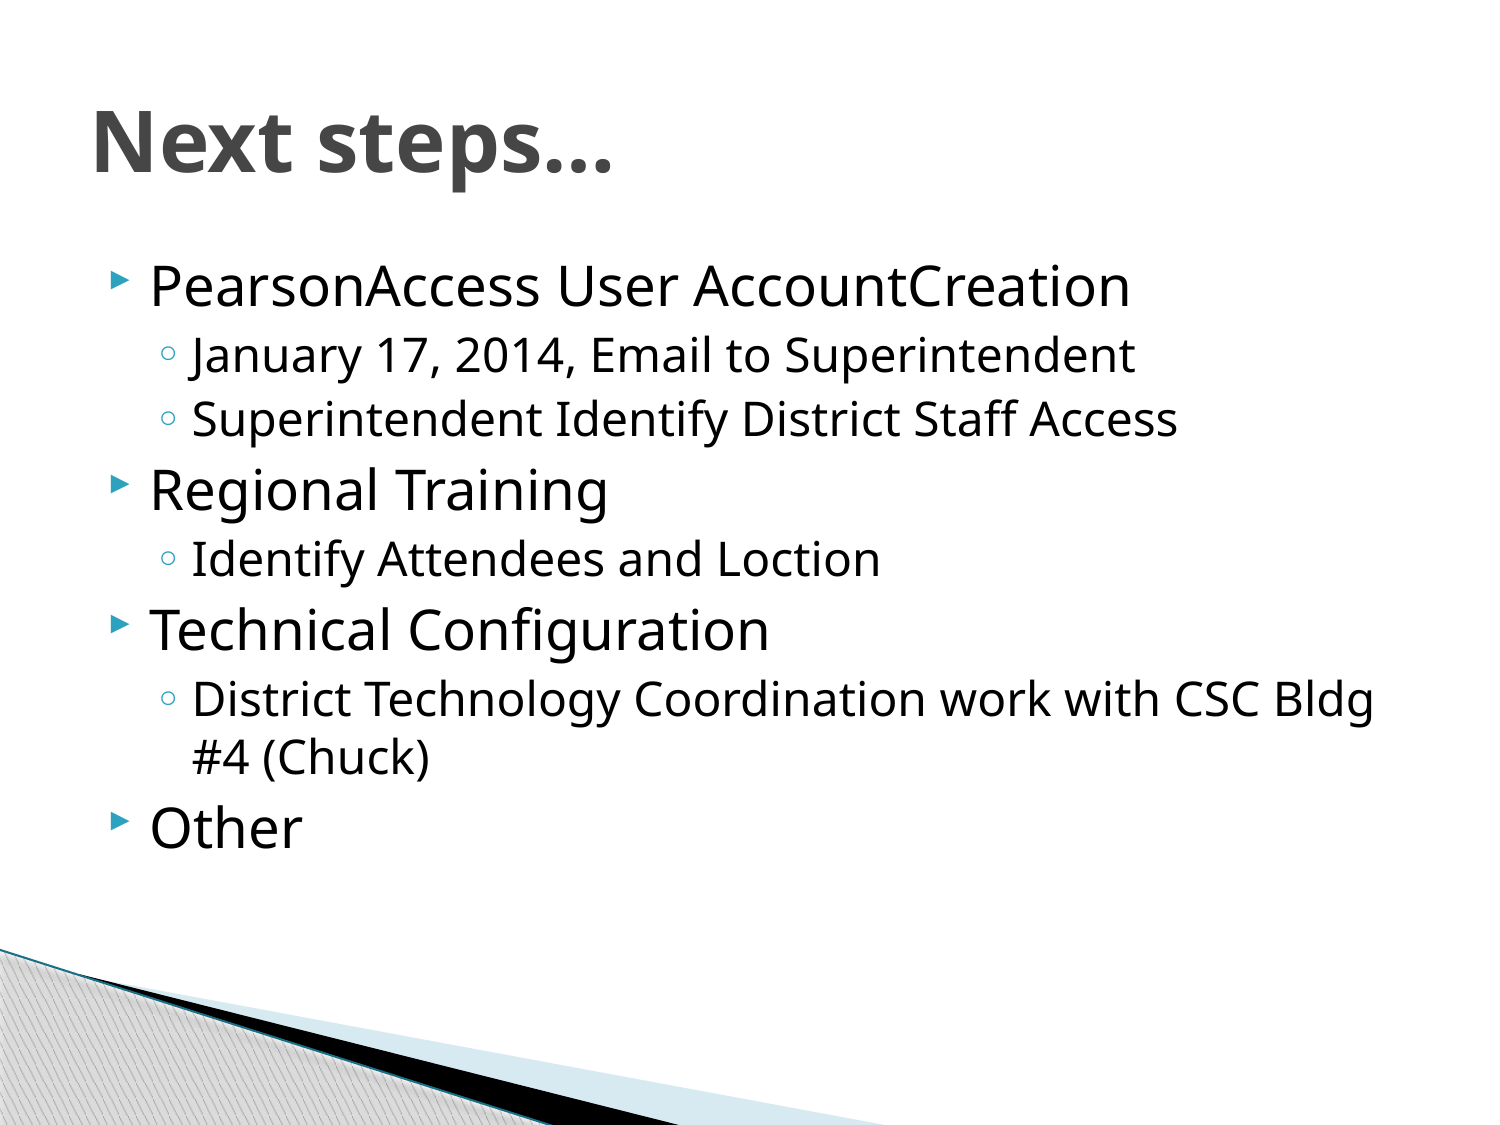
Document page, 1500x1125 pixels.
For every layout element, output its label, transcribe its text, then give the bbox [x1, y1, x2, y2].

list PearsonAccess User AccountCreation January 17, 2014, Email to Superintendent Superintendent Identify District Staff Access Regional Training Identify Attendees and Loction Technical Configuration District Technology Coordination work with CSC Bldg #4 (Chuck) Other [75, 243, 1425, 986]
title Next steps… [75, 45, 1425, 233]
